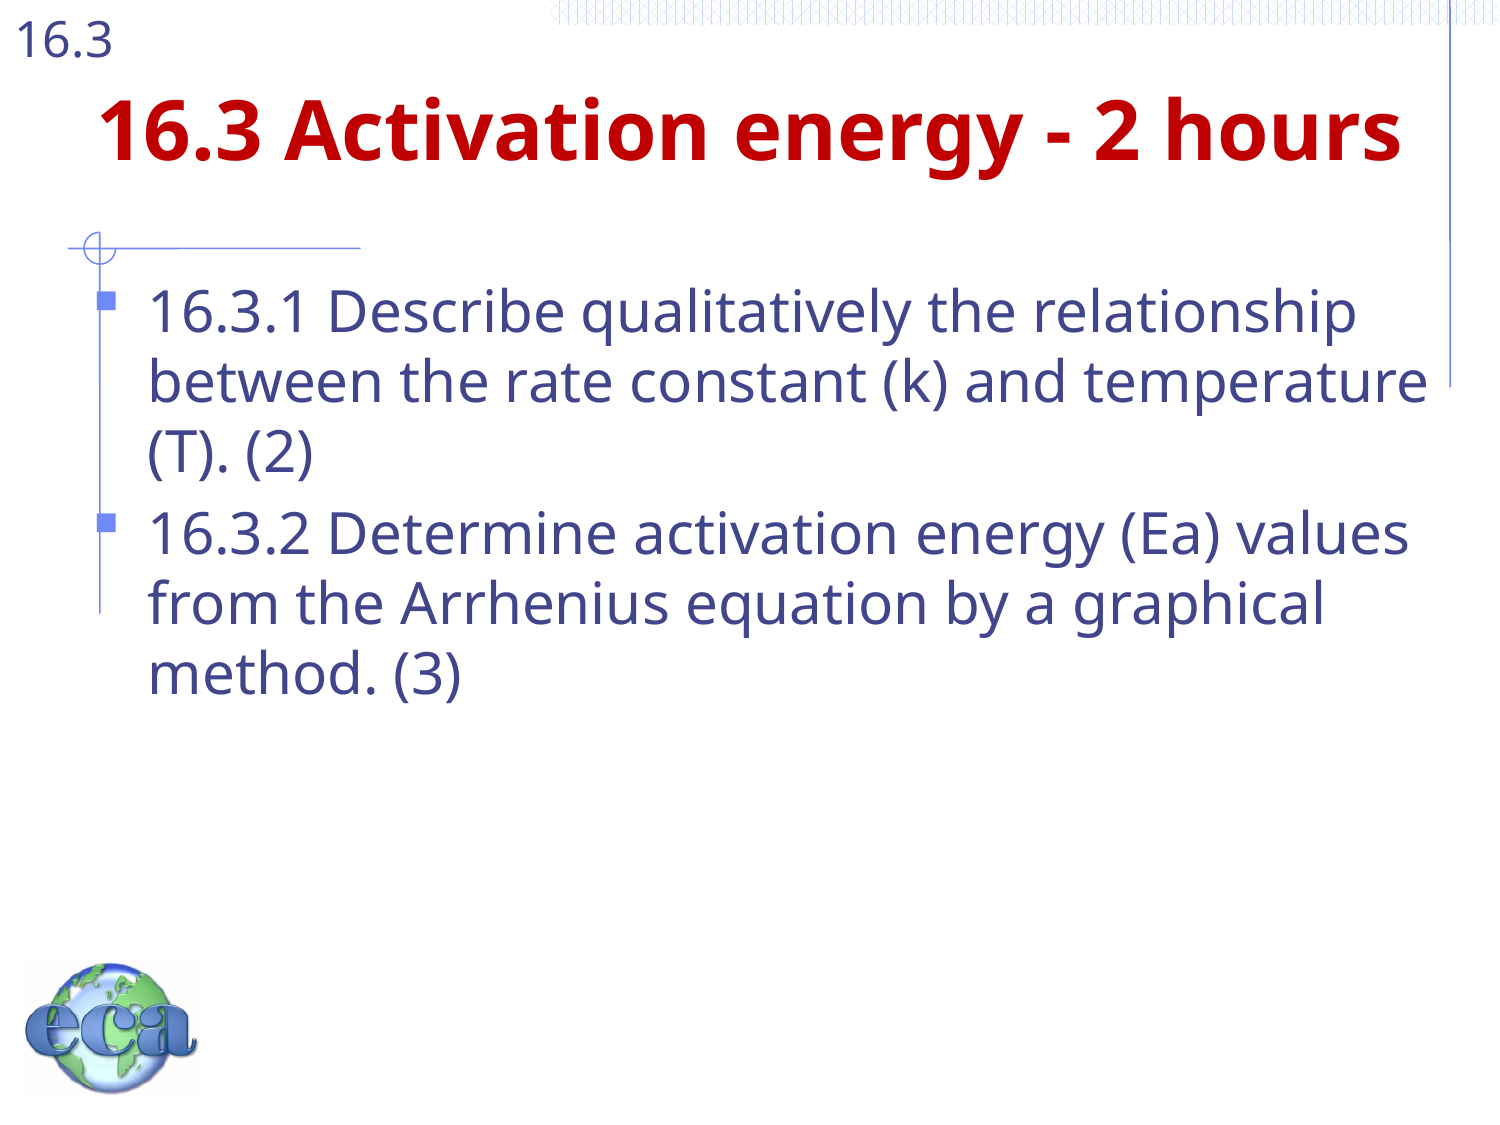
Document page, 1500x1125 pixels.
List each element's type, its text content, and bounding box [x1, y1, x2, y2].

title 16.3 Activation energy - 2 hours [0, 49, 1500, 185]
list 16.3.1 Describe qualitatively the relationship between the rate constant (k) and temperature (T). (2) 16.3.2 Determine activation energy (Ea) values from the Arrhenius equation by a graphical method. (3) [76, 266, 1500, 906]
picture [23, 960, 200, 1096]
